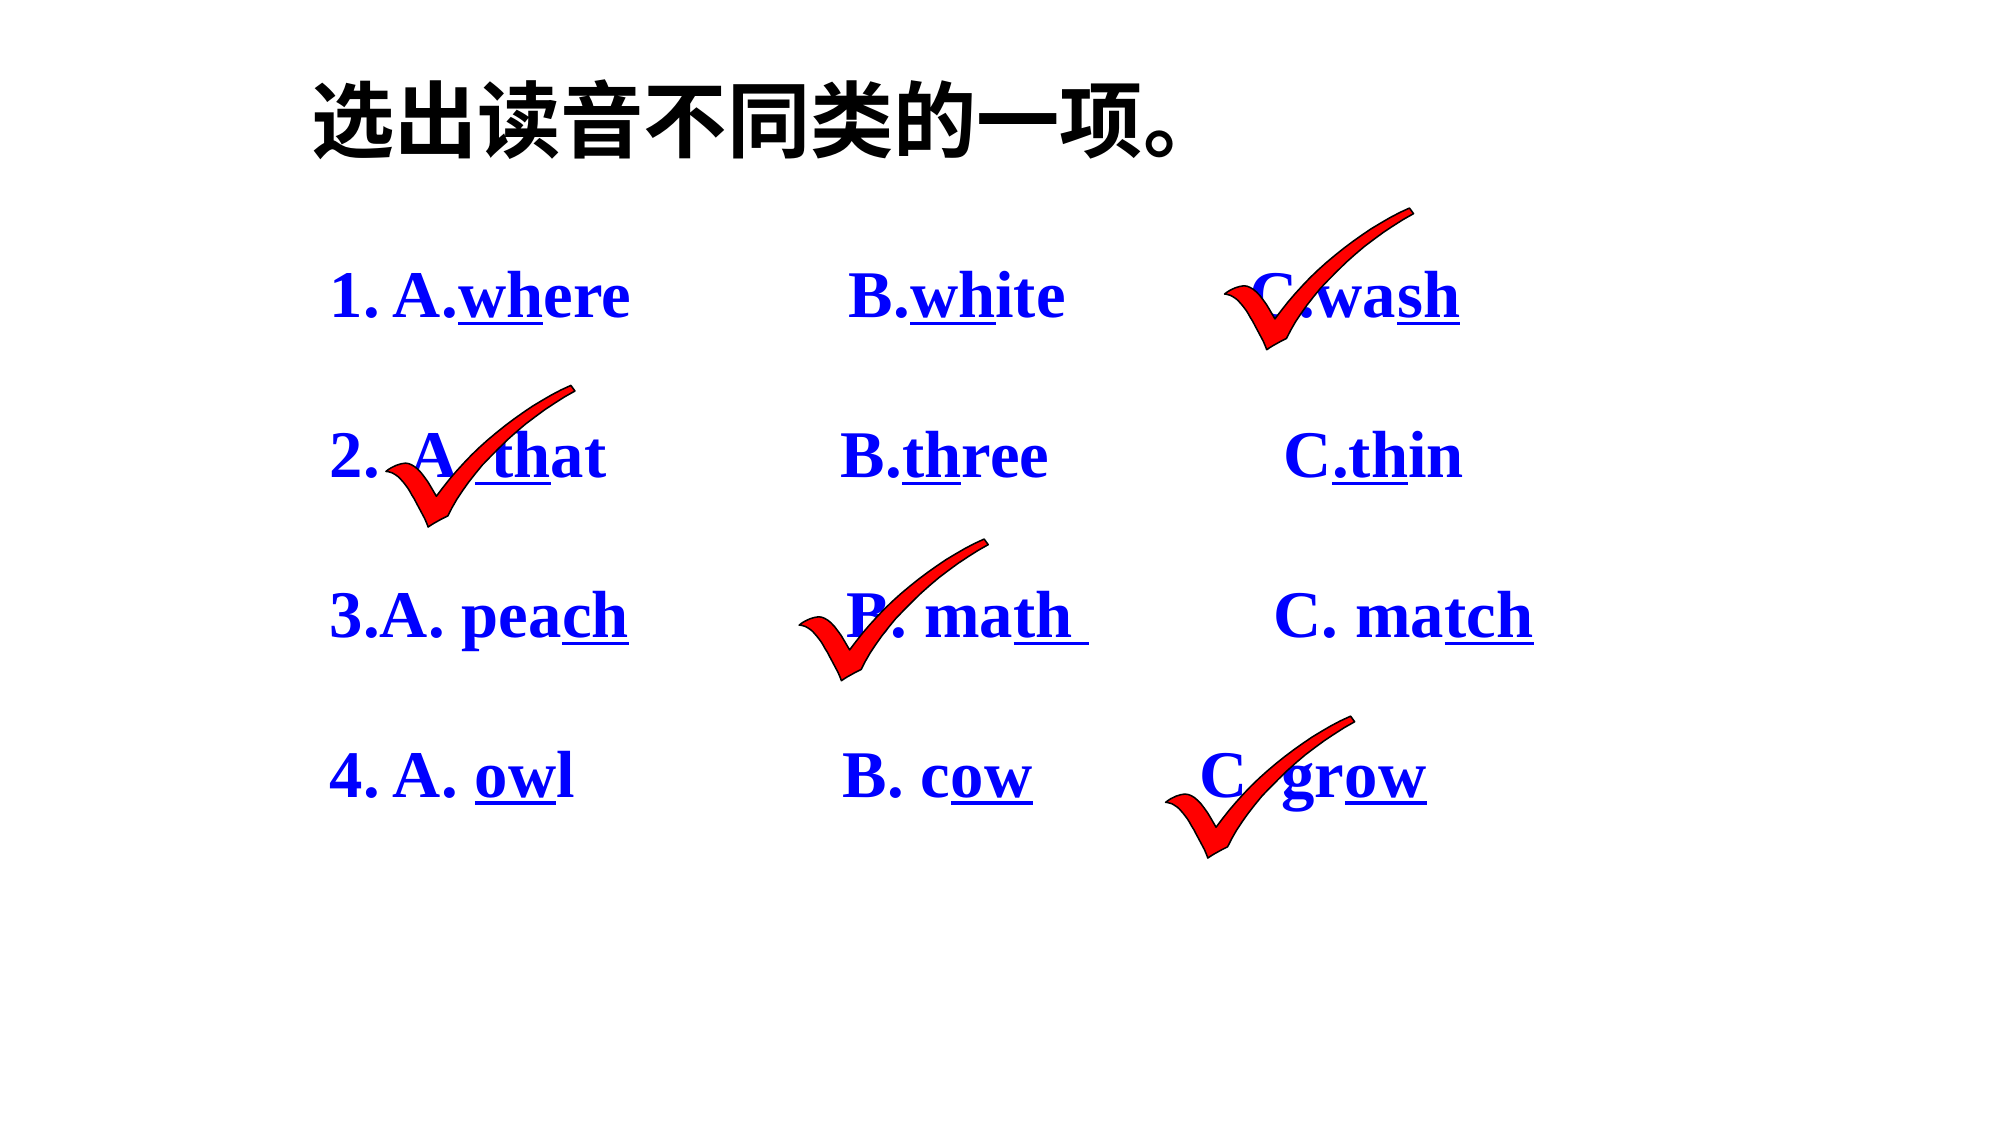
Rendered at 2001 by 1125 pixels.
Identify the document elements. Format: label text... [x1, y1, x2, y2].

text_box [1165, 716, 1355, 859]
text_box 选出读音不同类的一项。 [296, 60, 1343, 176]
text_box 1. A.where B.white C.wash 2. A. that B.three C.thin 3.A. peach B. math C. match 4. A. owl B. cow C. grow [315, 243, 1721, 944]
text_box [385, 385, 575, 528]
text_box [1224, 208, 1414, 350]
text_box [799, 539, 989, 681]
